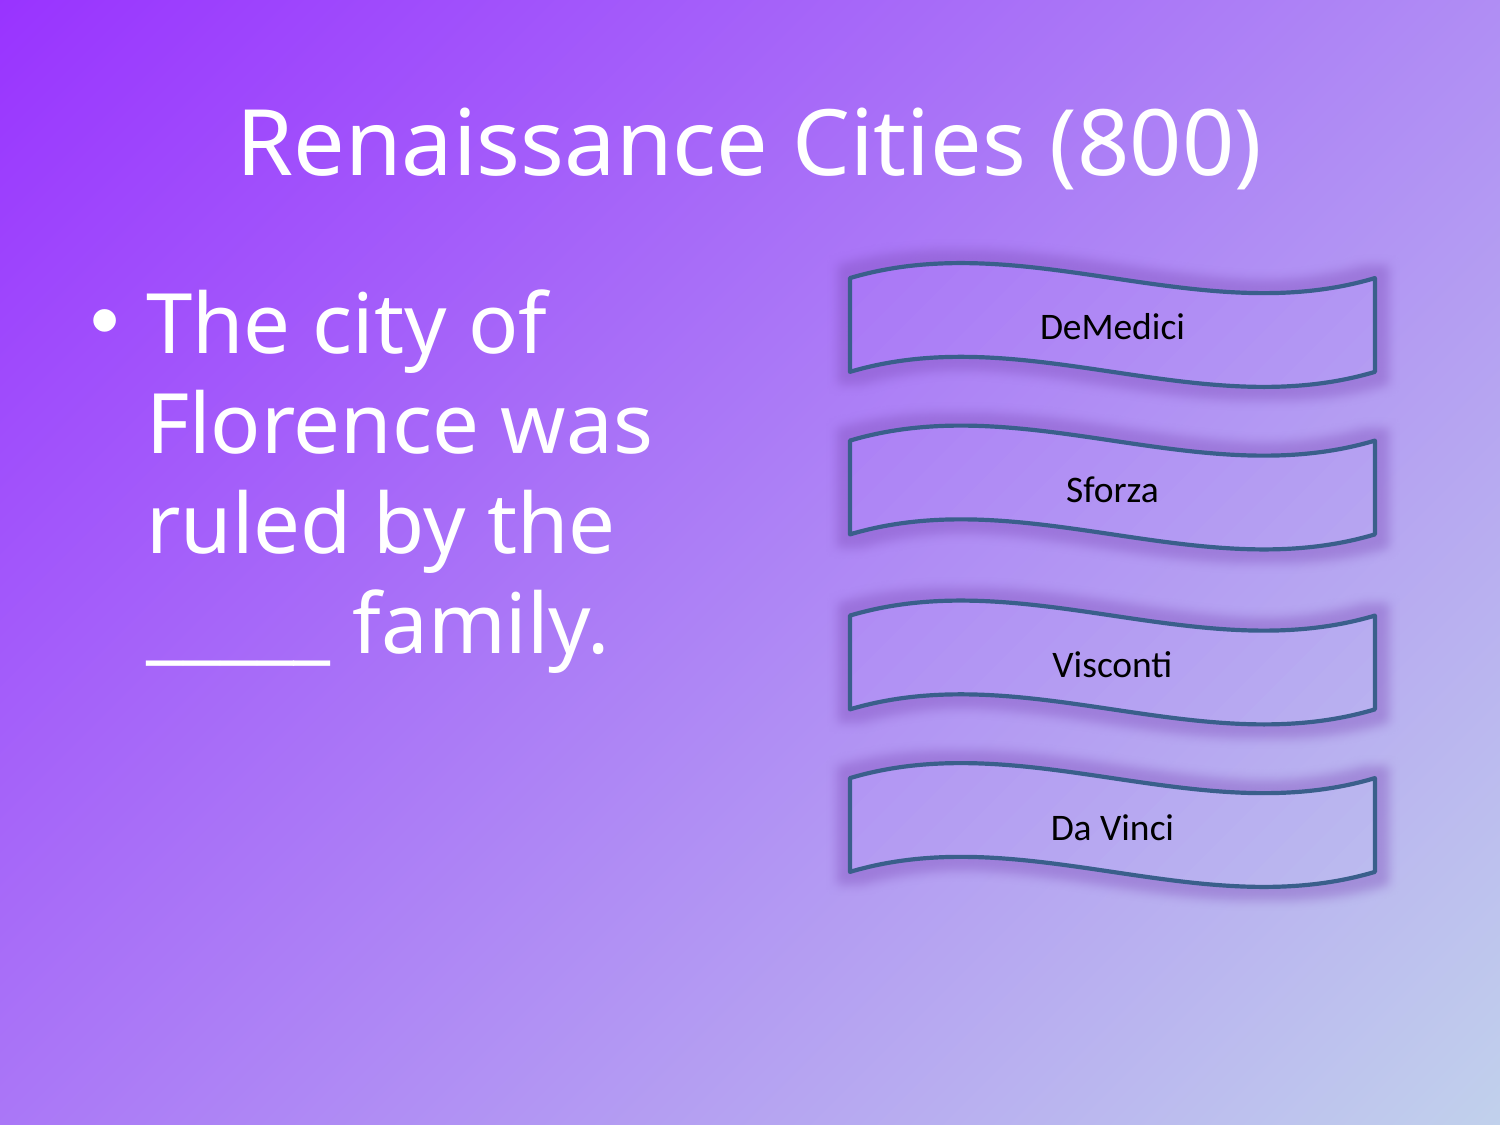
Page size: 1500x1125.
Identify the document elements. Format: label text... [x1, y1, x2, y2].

text_box Da Vinci [847, 761, 1378, 890]
text_box Visconti [847, 598, 1378, 727]
text_box DeMedici [847, 260, 1378, 390]
list The city of Florence was ruled by the _____ family. [75, 262, 738, 1005]
text_box Sforza [847, 423, 1378, 552]
title Renaissance Cities (800) [75, 45, 1425, 233]
